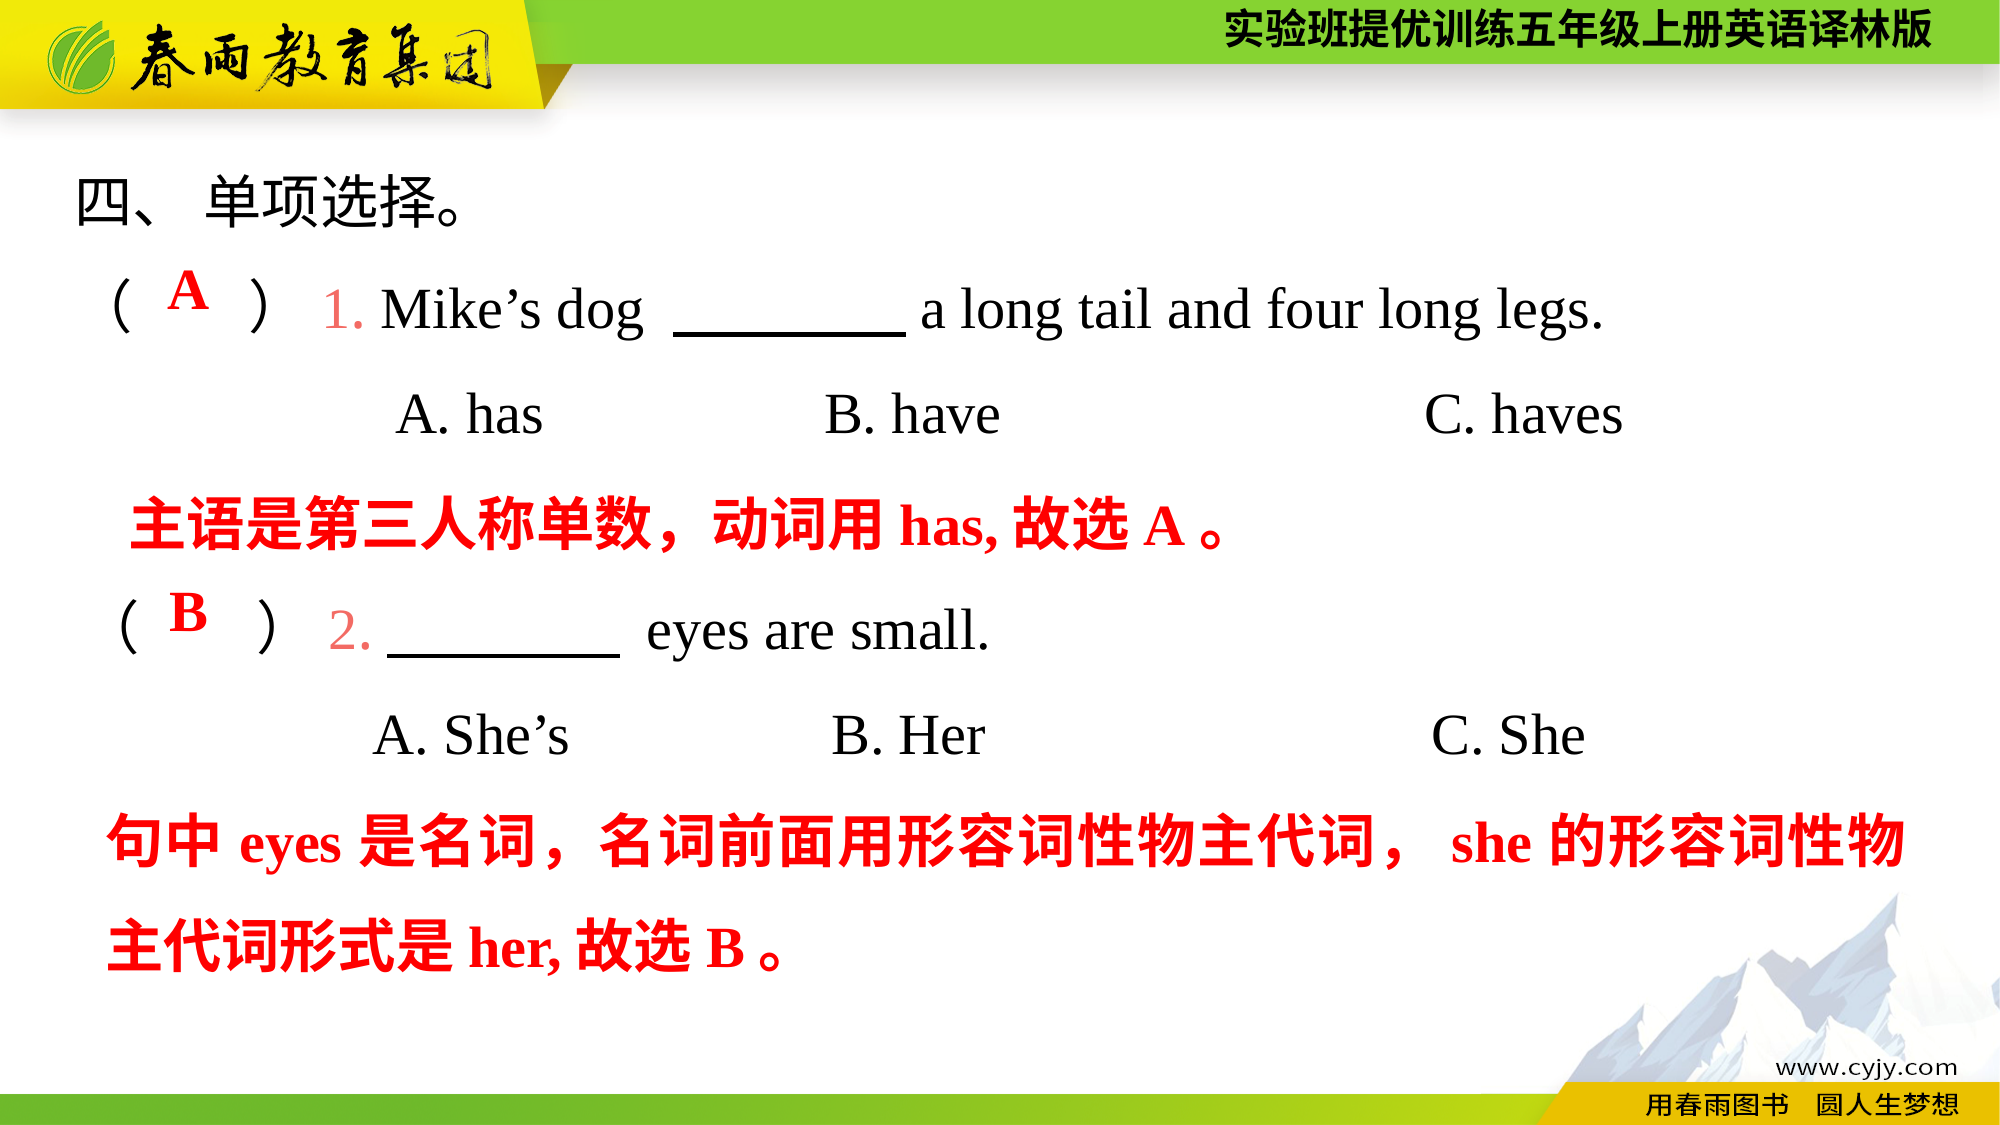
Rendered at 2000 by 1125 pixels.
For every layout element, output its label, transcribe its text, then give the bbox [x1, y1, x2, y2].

text_box B [154, 565, 224, 651]
text_box （ ）2. eyes are small. A. She’s B. Her C. She [66, 548, 1951, 774]
text_box 主语是第三人称单数，动词用has,故选A。 [113, 444, 1276, 548]
picture [0, 0, 2000, 1125]
text_box 句中eyes是名词，名词前面用形容词性物主代词，she的形容词性物主代词形式是her,故选B。 [90, 761, 1922, 987]
list 四、 单项选择。 （ ）1. Mike’s dog a long tail and four long legs. A. has B. have C. haves [59, 122, 1944, 443]
text_box A [153, 243, 225, 329]
